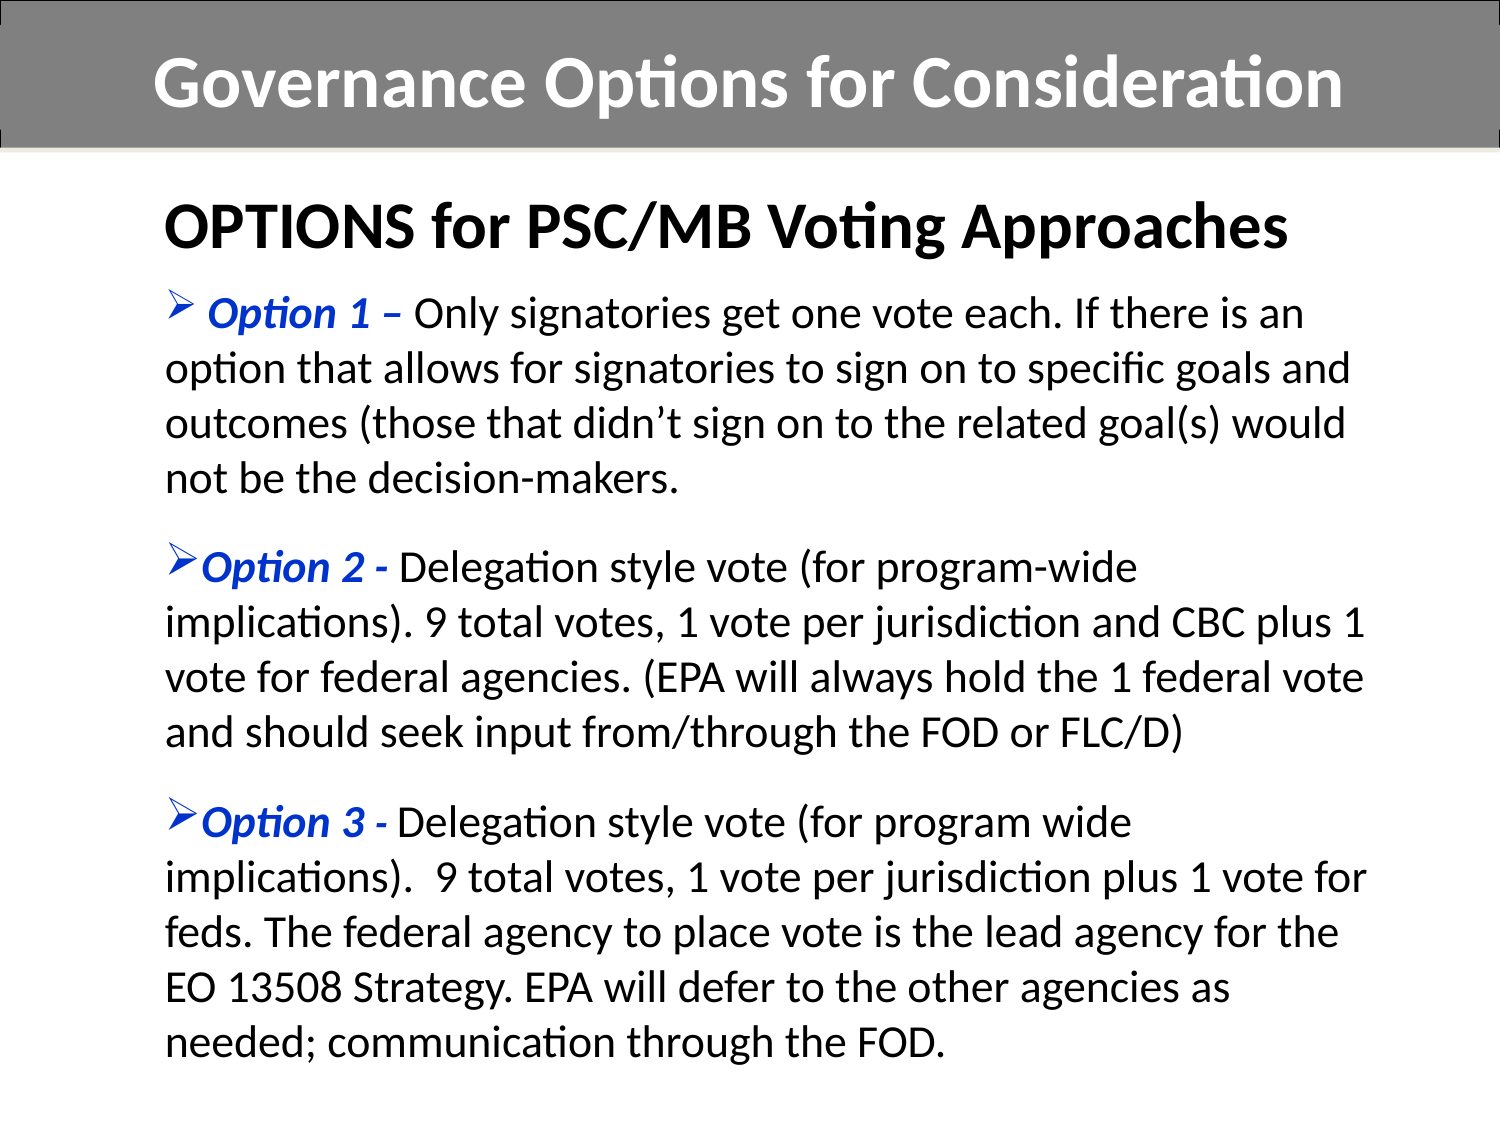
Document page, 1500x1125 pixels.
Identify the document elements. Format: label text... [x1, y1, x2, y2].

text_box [0, 0, 1500, 151]
text_box OPTIONS for PSC/MB Voting Approaches Option 1 – Only signatories get one vote each. If there is an option that allows for signatories to sign on to specific goals and outcomes (those that didn’t sign on to the related goal(s) would not be the decision-makers. Option 2 - Delegation style vote (for program-wide implications). 9 total votes, 1 vote per jurisdiction and CBC plus 1 vote for federal agencies. (EPA will always hold the 1 federal vote and should seek input from/through the FOD or FLC/D) Option 3 - Delegation style vote (for program wide implications). 9 total votes, 1 vote per jurisdiction plus 1 vote for feds. The federal agency to place vote is the lead agency for the EO 13508 Strategy. EPA will defer to the other agencies as needed; communication through the FOD. [150, 174, 1400, 1100]
